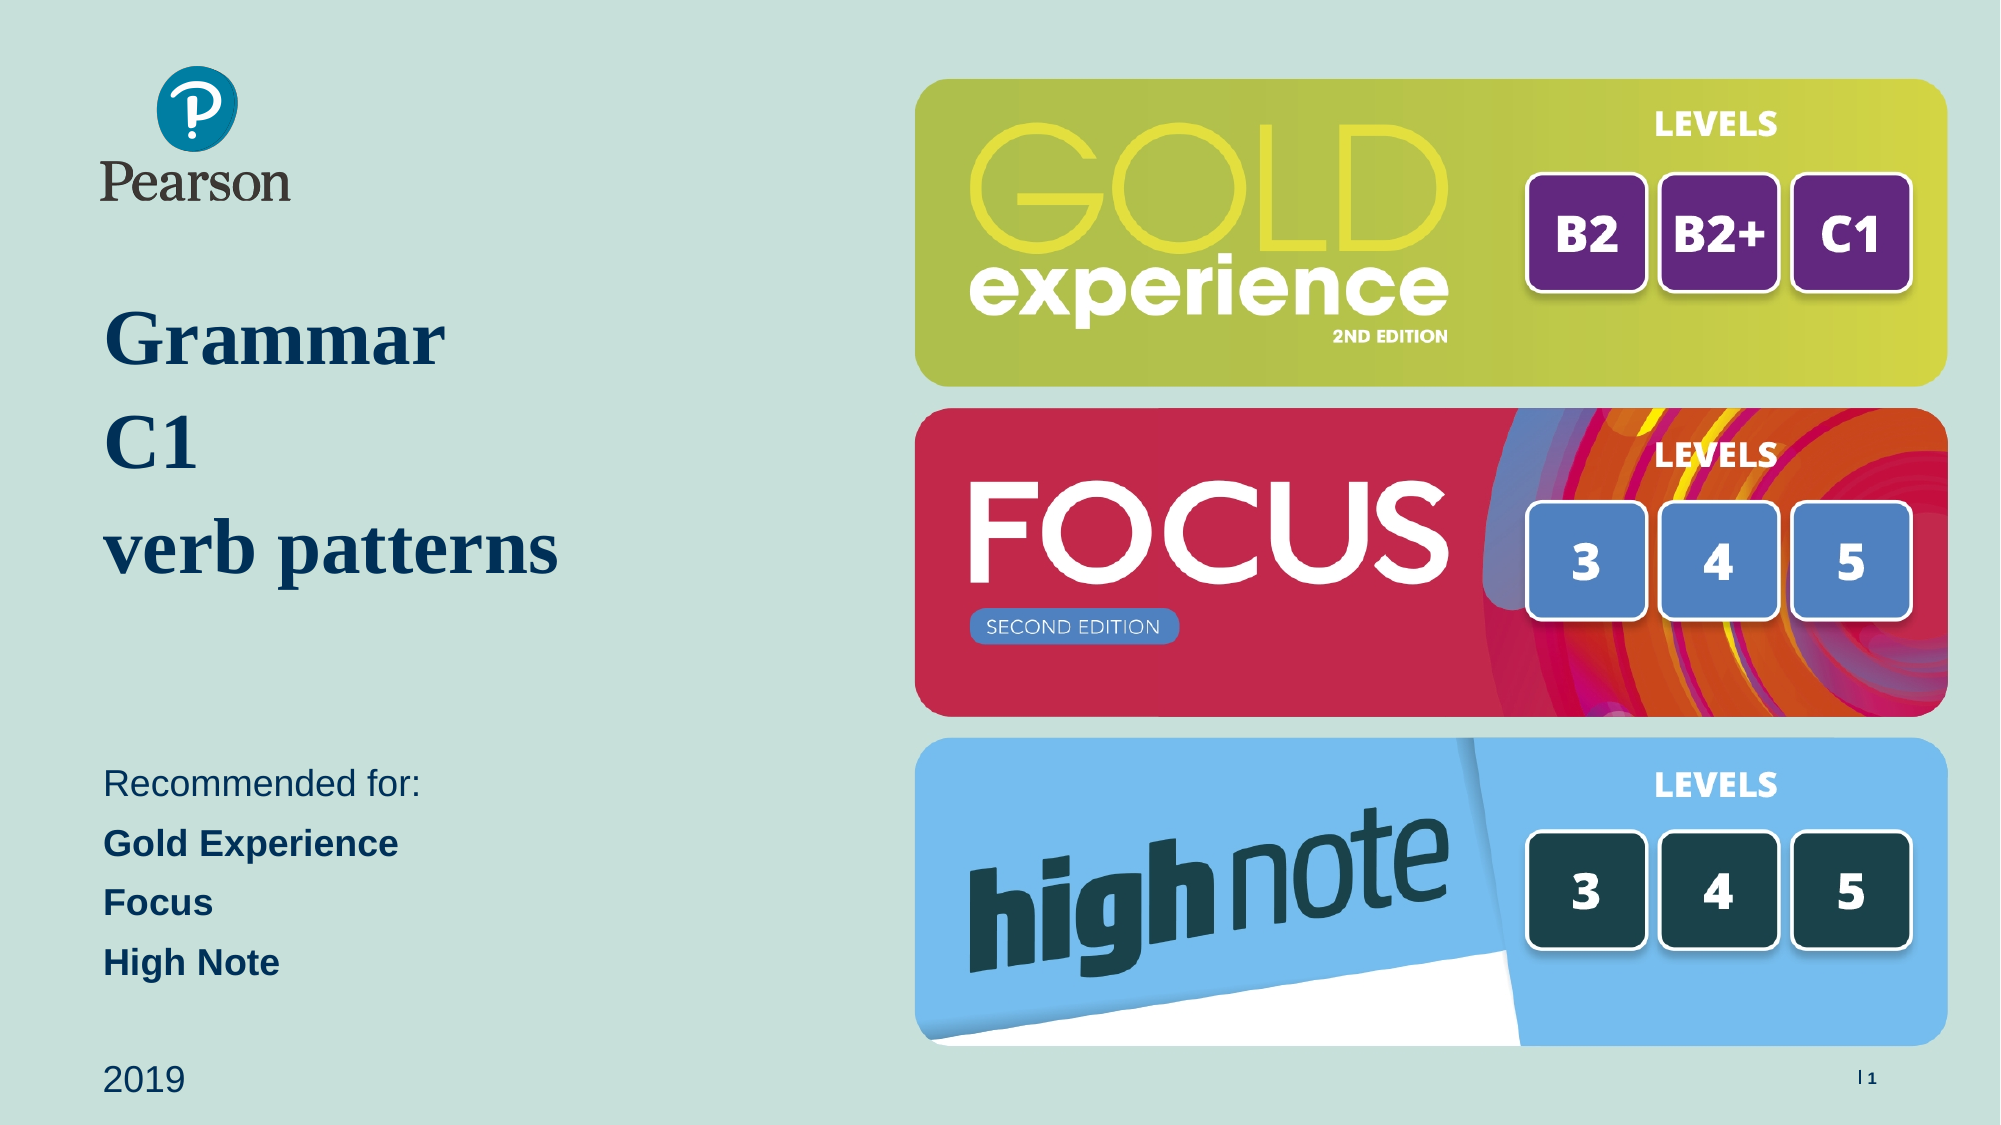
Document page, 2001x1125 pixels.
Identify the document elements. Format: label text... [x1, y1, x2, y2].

list 2019 [102, 1045, 970, 1093]
picture [0, 0, 2001, 1125]
title Grammar C1 verb patterns [103, 275, 921, 615]
text_box Recommended for: Gold Experience Focus High Note [103, 743, 857, 930]
slide_number 1 [1867, 1068, 1896, 1087]
